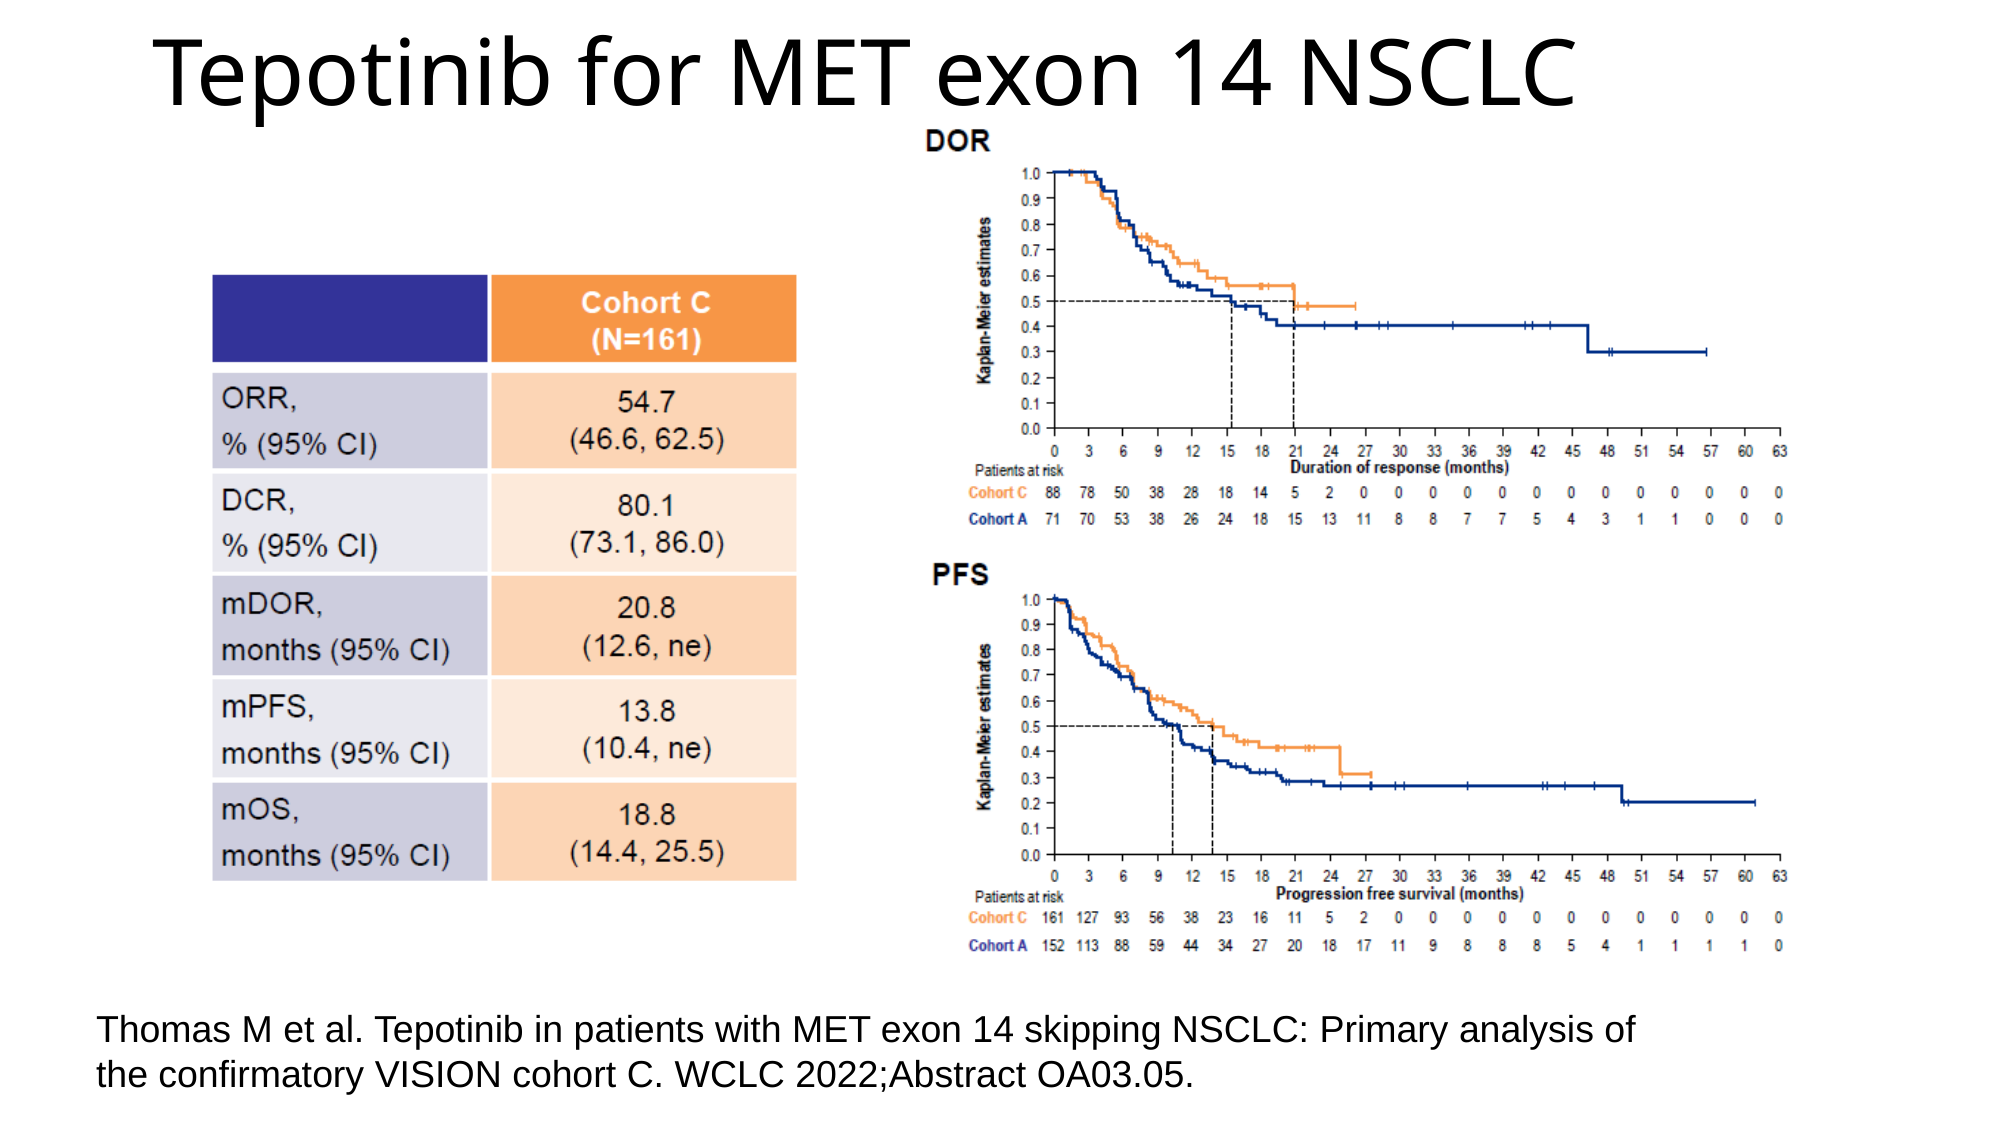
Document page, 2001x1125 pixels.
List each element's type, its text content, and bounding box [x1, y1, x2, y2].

picture [917, 110, 1824, 973]
text_box Thomas M et al. Tepotinib in patients with MET exon 14 skipping NSCLC: Primary analysis of the confirmatory VISION cohort C. WCLC 2022;Abstract OA03.05. [81, 997, 1661, 1103]
picture [176, 210, 818, 915]
title Tepotinib for MET exon 14 NSCLC [137, 0, 1863, 153]
